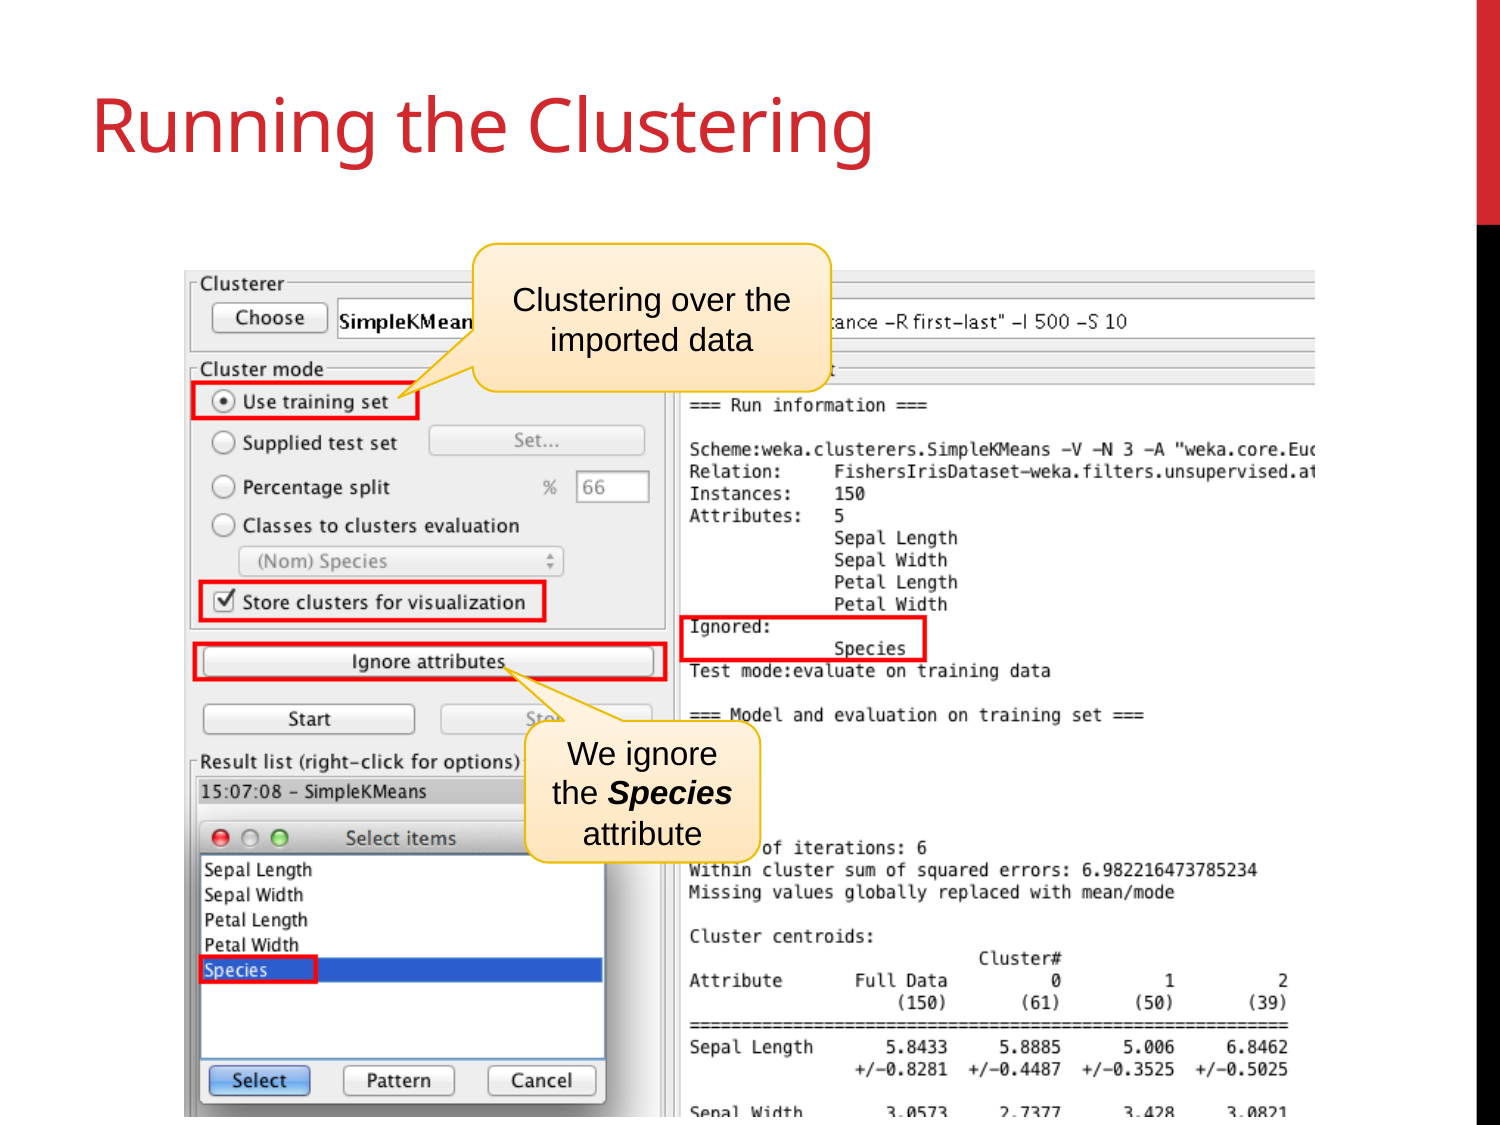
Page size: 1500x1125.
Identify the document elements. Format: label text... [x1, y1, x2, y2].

picture [183, 270, 1316, 1118]
text_box Clustering over the imported data [472, 242, 832, 265]
title Running the Clustering [75, 25, 1325, 175]
